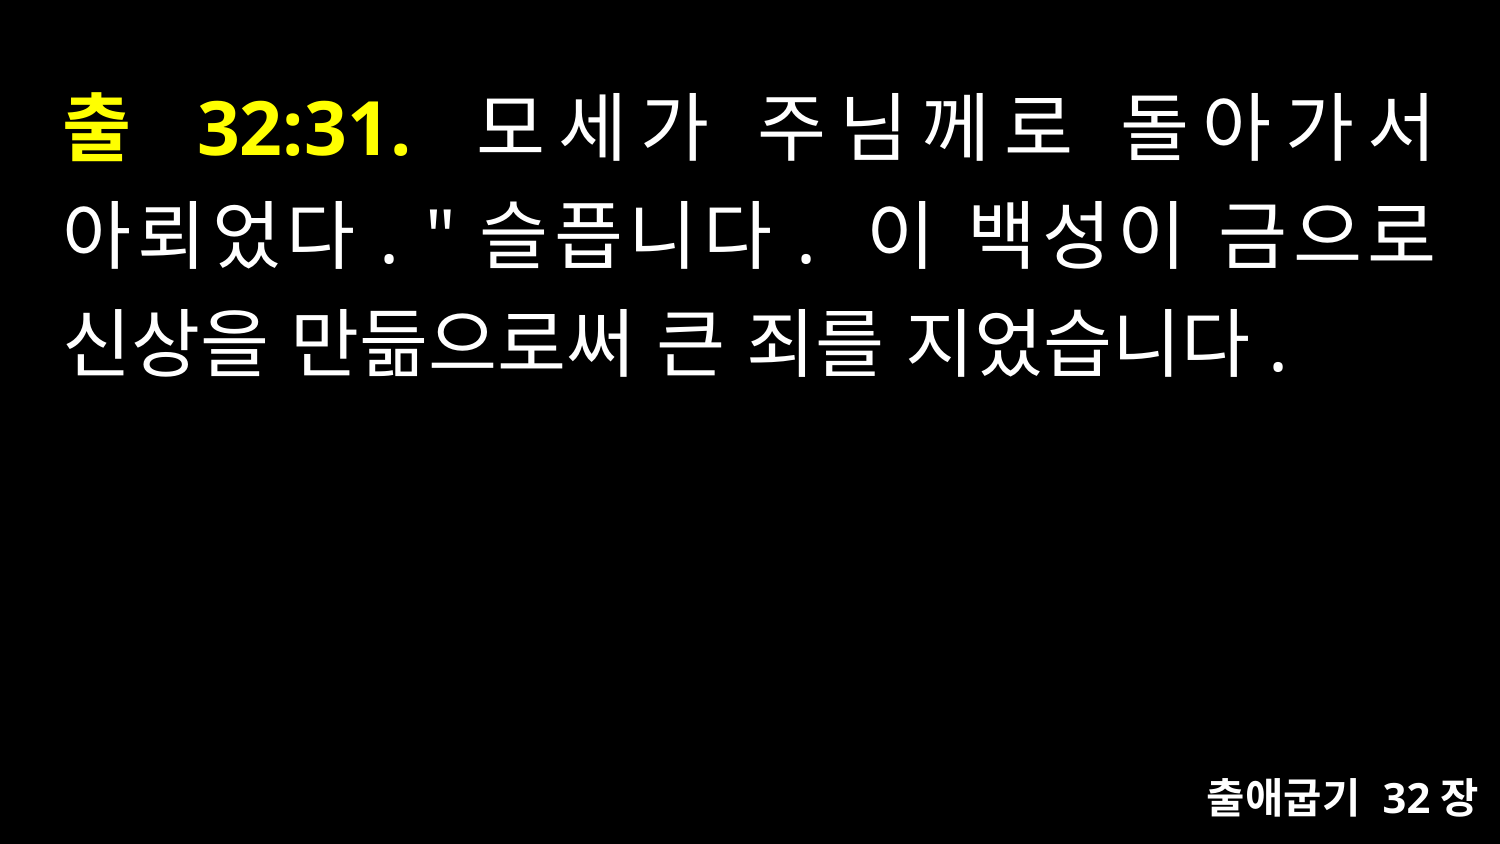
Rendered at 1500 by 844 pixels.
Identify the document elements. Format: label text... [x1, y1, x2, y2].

subtitle 출애굽기 32장 [916, 770, 1500, 844]
title 출 32:31. 모세가 주님께로 돌아가서 아뢰었다. "슬픕니다. 이 백성이 금으로 신상을 만듦으로써 큰 죄를 지었습니다. [0, 0, 1500, 844]
